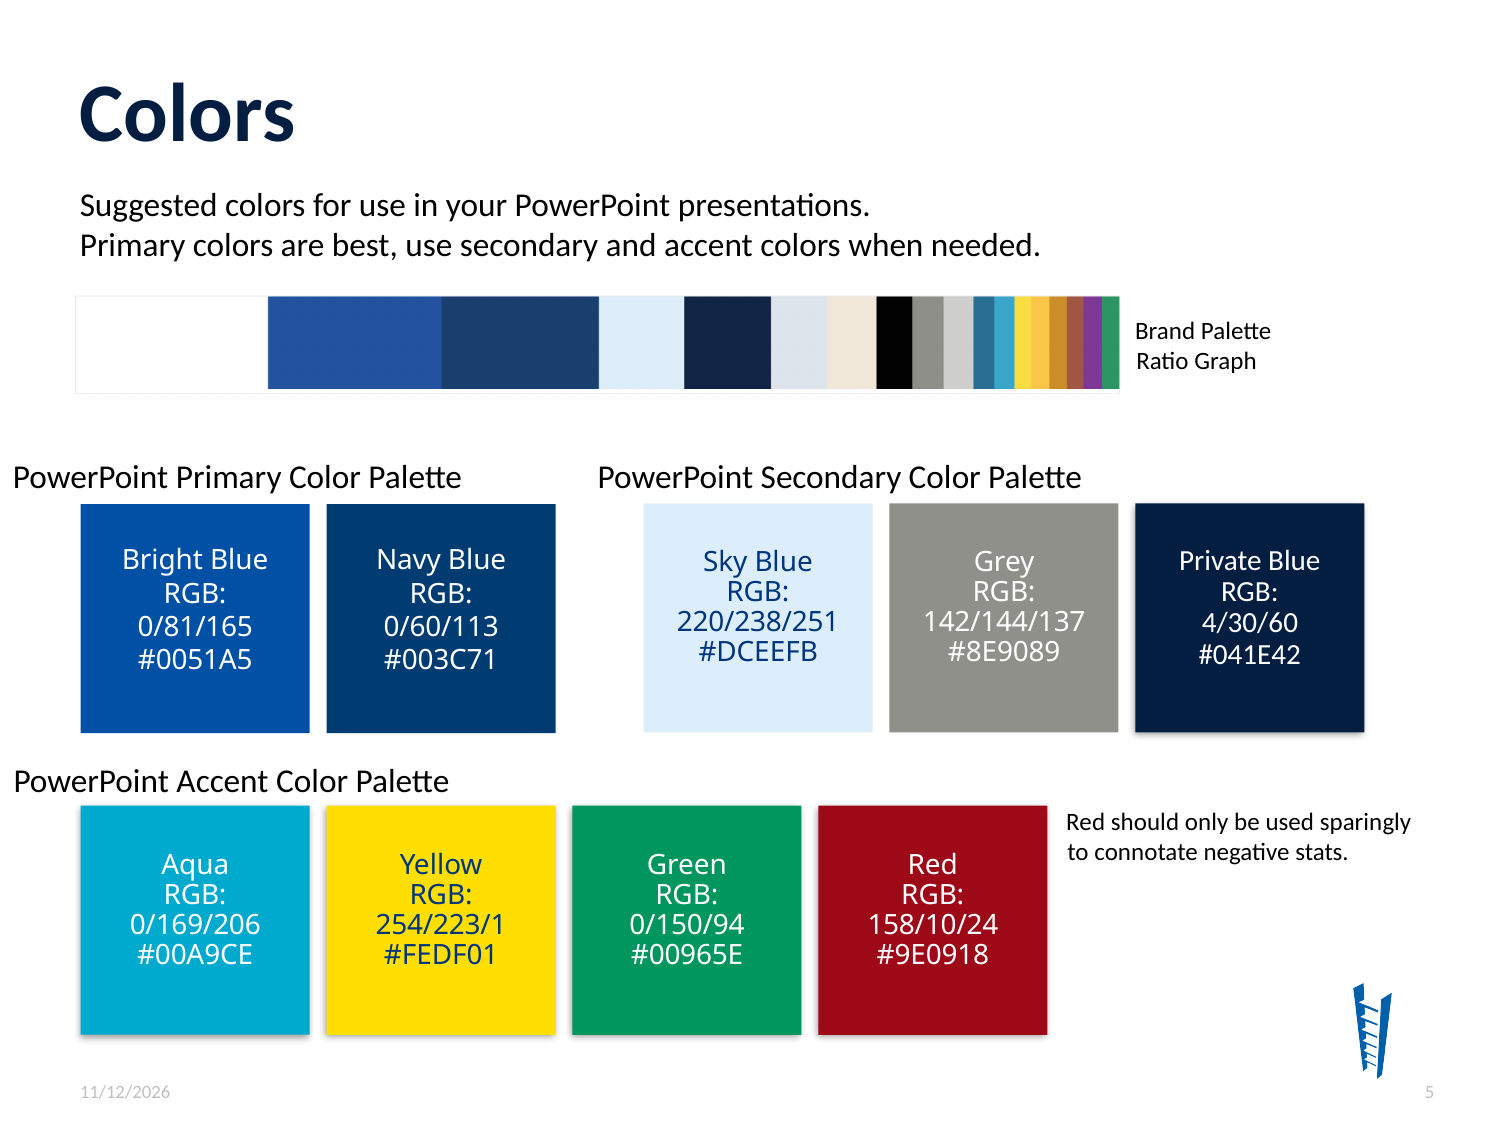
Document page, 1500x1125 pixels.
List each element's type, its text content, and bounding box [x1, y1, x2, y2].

text_box Green RGB: 0/150/94 #00965E [572, 805, 802, 1036]
text_box Suggested colors for use in your PowerPoint presentations. Primary colors are best, use secondary and accent colors when needed. [79, 182, 1312, 263]
text_box PowerPoint Accent Color Palette [13, 758, 549, 799]
title Colors [79, 44, 1391, 171]
text_box Brand Palette Ratio Graph [1141, 314, 1319, 375]
text_box Navy Blue RGB: 0/60/113 #003C71 [326, 504, 556, 734]
text_box Bright Blue RGB: 0/81/165 #0051A5 [80, 504, 310, 734]
picture [54, 283, 1136, 406]
text_box PowerPoint Secondary Color Palette [597, 455, 1181, 496]
text_box Red should only be used sparingly to connotate negative stats. [1066, 805, 1422, 866]
text_box Private Blue RGB: 4/30/60 #041E42 [1135, 503, 1365, 733]
picture [1353, 983, 1392, 1079]
text_box Yellow RGB: 254/223/1 #FEDF01 [326, 805, 556, 1036]
text_box Grey RGB: 142/144/137 #8E9089 [889, 503, 1119, 733]
text_box Aqua RGB: 0/169/206 #00A9CE [80, 805, 310, 1035]
text_box PowerPoint Primary Color Palette [12, 455, 562, 496]
text_box Sky Blue RGB: 220/238/251 #DCEEFB [643, 503, 873, 733]
text_box Red RGB: 158/10/24 #9E0918 [818, 805, 1048, 1036]
